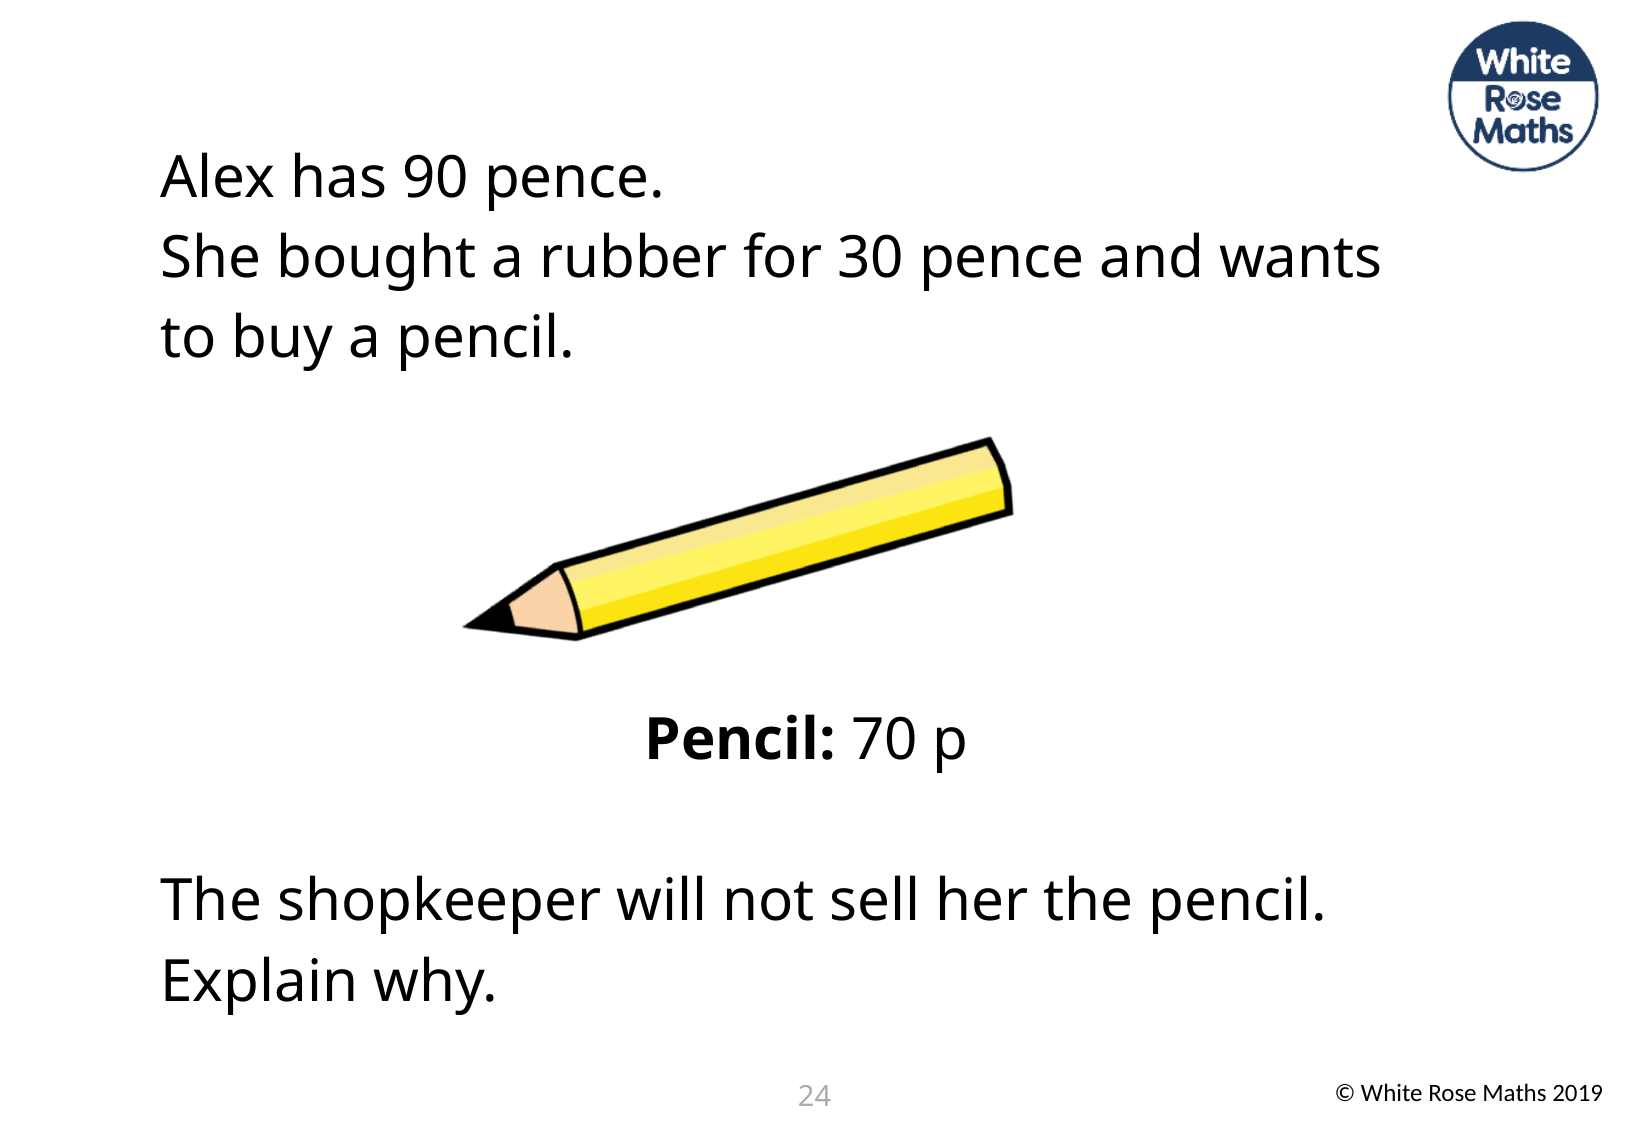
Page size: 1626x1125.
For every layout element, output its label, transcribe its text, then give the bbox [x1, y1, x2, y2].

picture [1444, 17, 1602, 175]
picture [408, 227, 1095, 889]
text_box Alex has 90 pence. She bought a rubber for 30 pence and wants to buy a pencil. Pencil: 70 p The shopkeeper will not sell her the pencil. Explain why. [145, 120, 1468, 1125]
